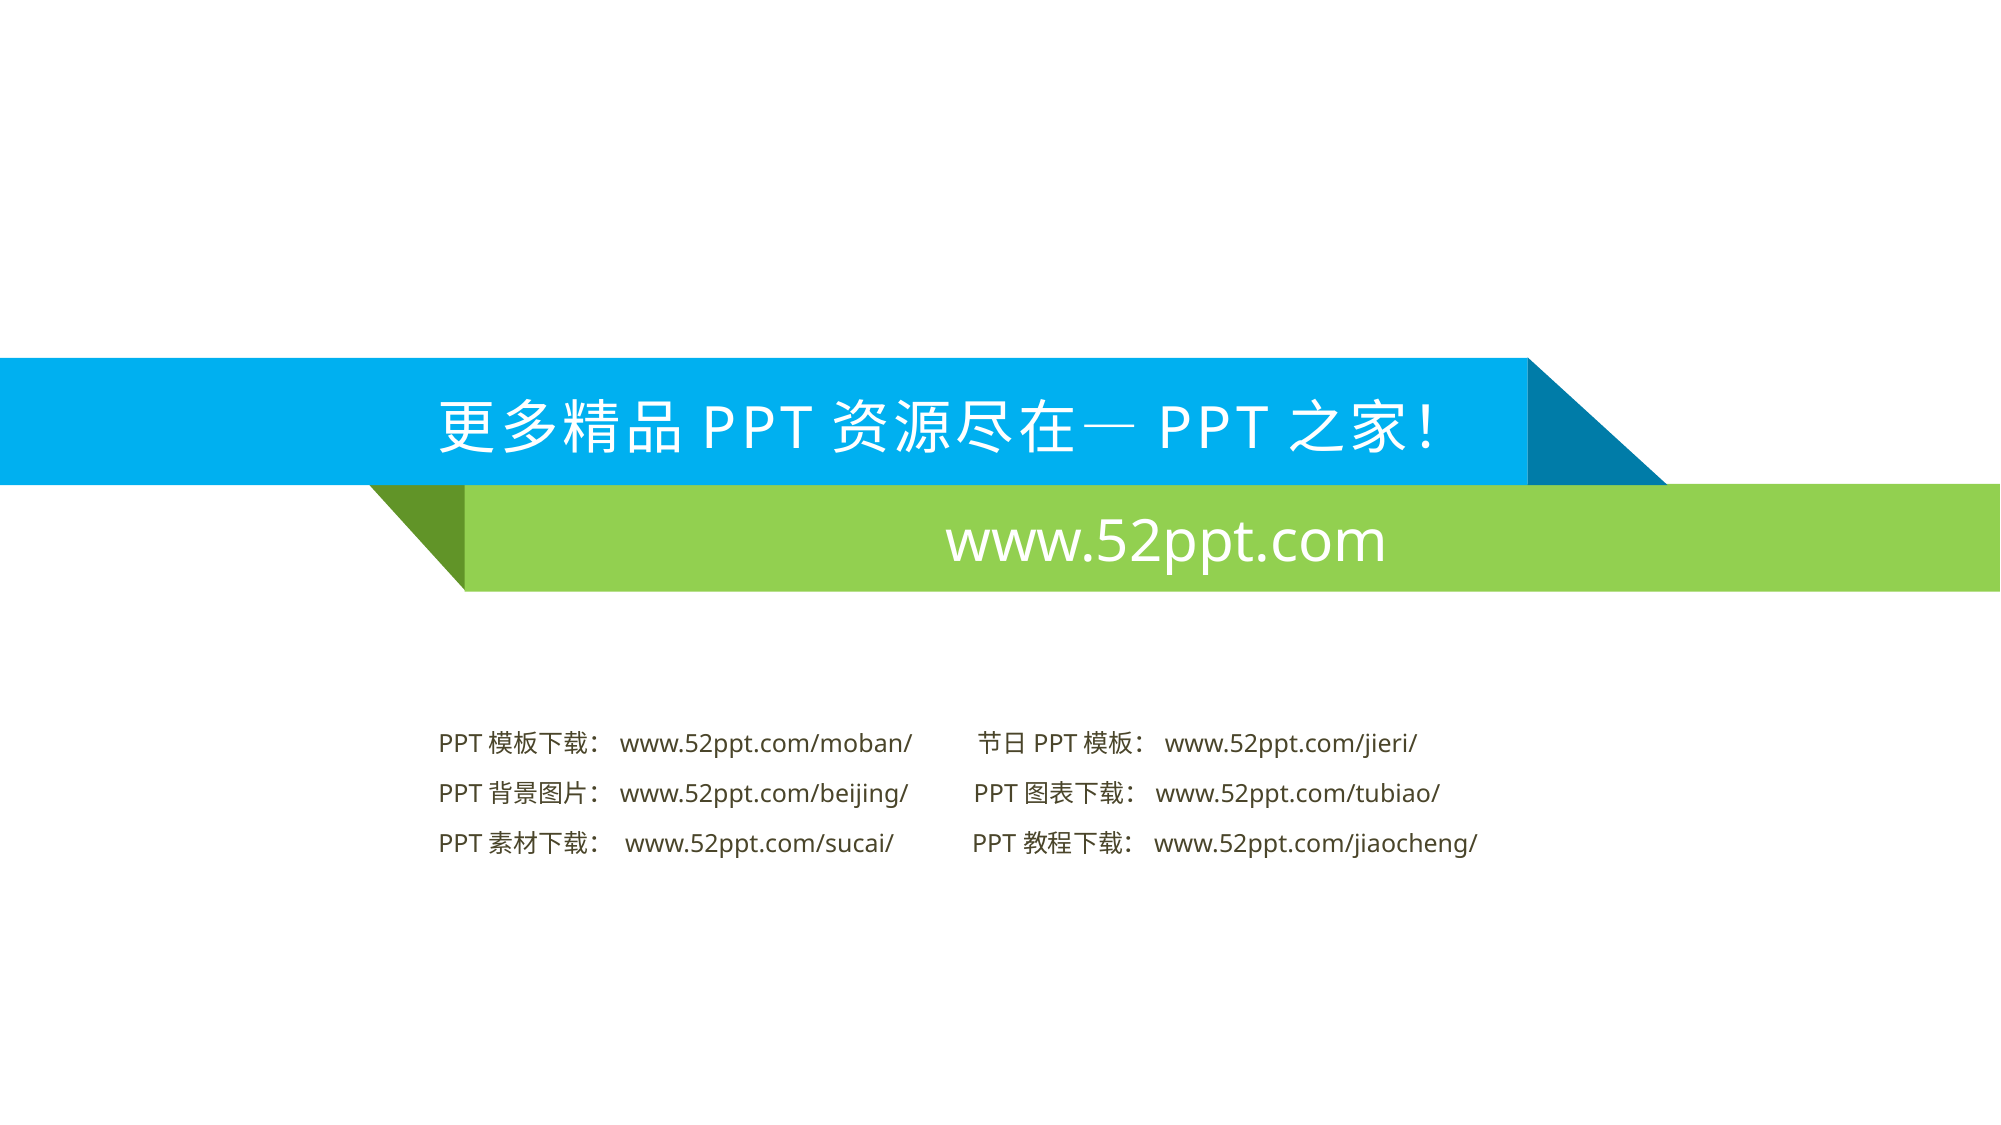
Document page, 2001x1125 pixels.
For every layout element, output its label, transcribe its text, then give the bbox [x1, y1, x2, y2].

text_box 更多精品PPT资源尽在—PPT之家！ [0, 357, 1526, 486]
text_box www.52ppt.com [463, 483, 2000, 593]
text_box PPT模板下载：www.52ppt.com/moban/ 节日PPT模板：www.52ppt.com/jieri/ PPT背景图片：www.52ppt.com/beijing/ PPT图表下载：www.52ppt.com/tubiao/ PPT素材下载： www.52ppt.com/sucai/ PPT教程下载：www.52ppt.com/jiaocheng/ [423, 643, 1557, 921]
text_box [368, 486, 463, 590]
text_box [1526, 354, 1671, 487]
